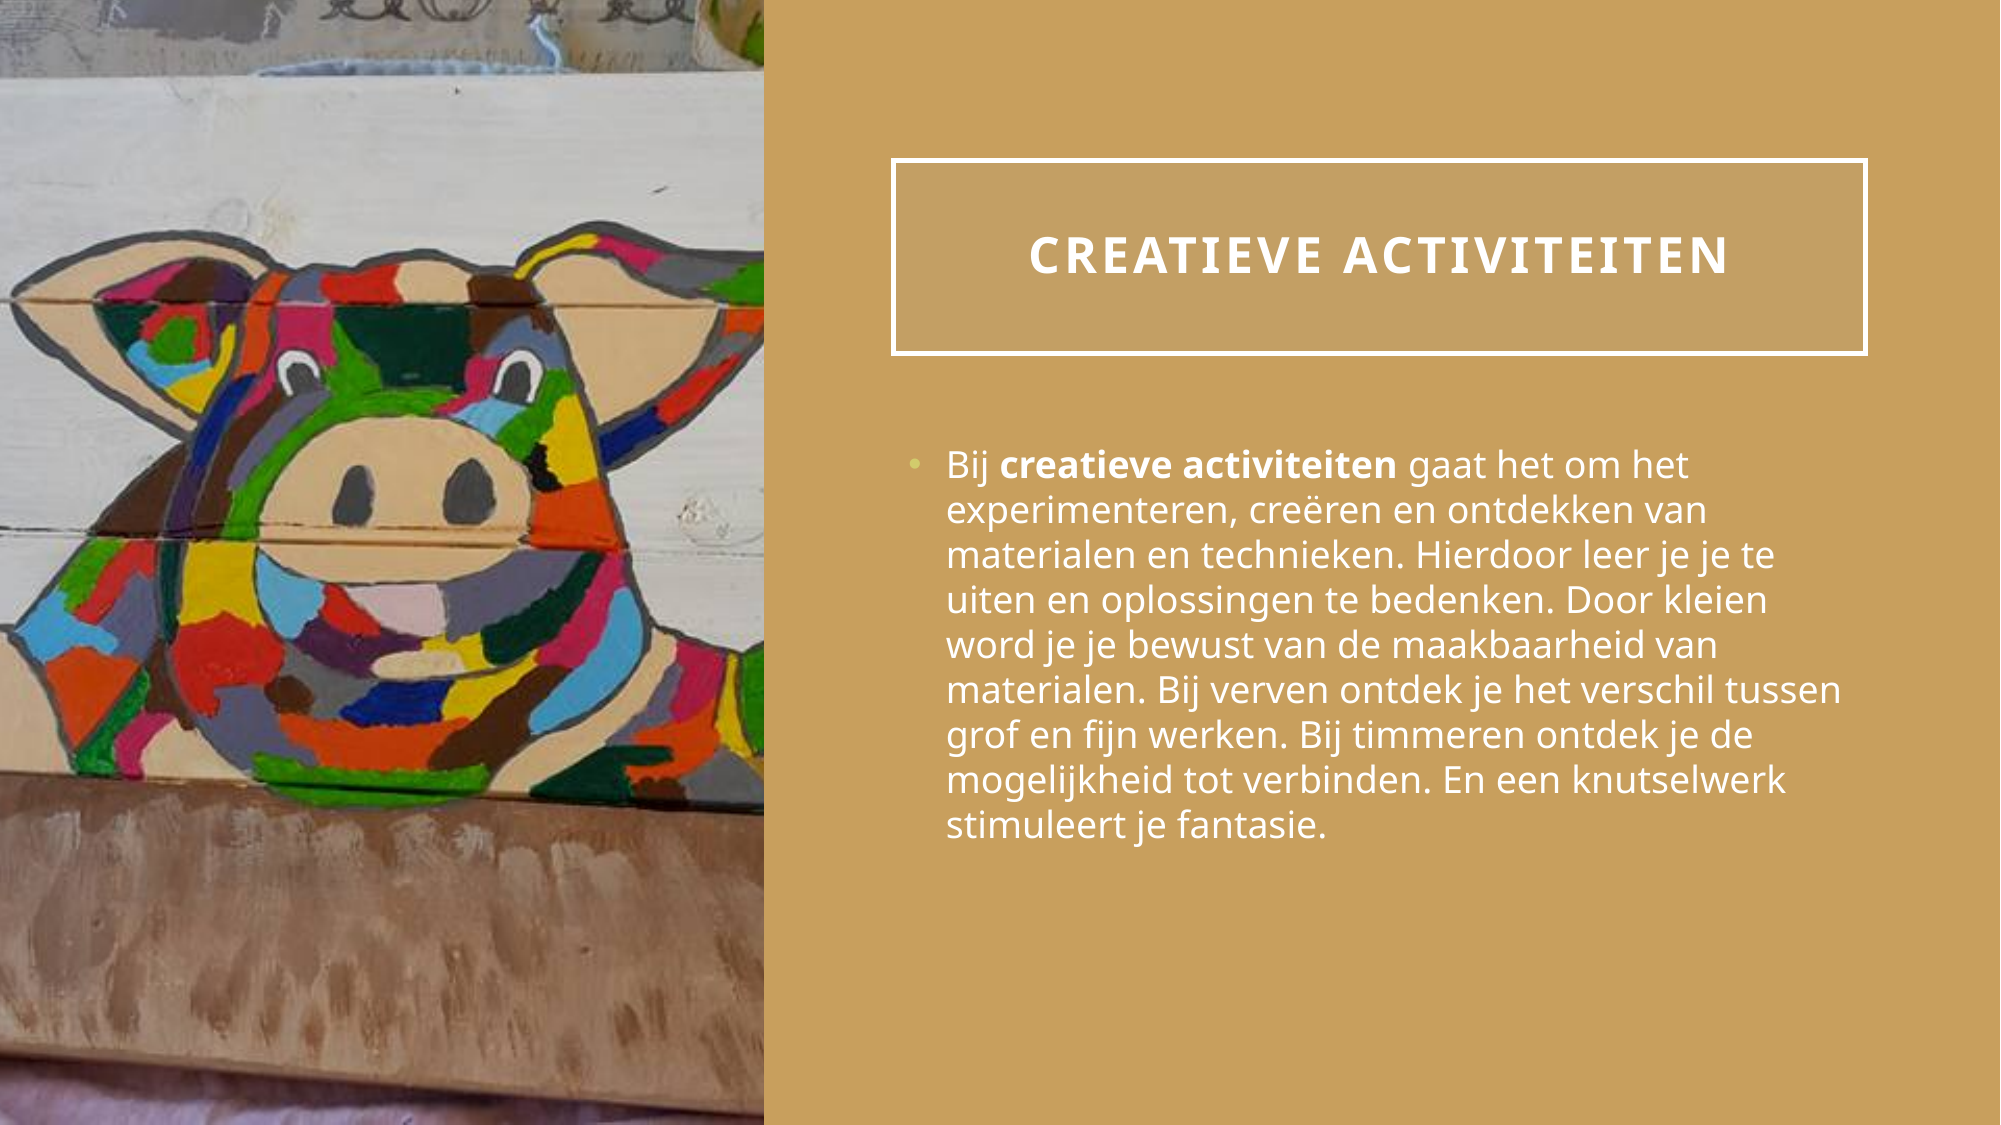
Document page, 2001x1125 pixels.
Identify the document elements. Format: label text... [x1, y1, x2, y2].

list Bij creatieve activiteiten gaat het om het experimenteren, creëren en ontdekken van materialen en technieken. Hierdoor leer je je te uiten en oplossingen te bedenken. Door kleien word je je bewust van de maakbaarheid van materialen. Bij verven ontdek je het verschil tussen grof en fijn werken. Bij timmeren ontdek je de mogelijkheid tot verbinden. En een knutselwerk stimuleert je fantasie. [893, 433, 1866, 968]
picture [0, 0, 764, 1125]
title Creatieve activiteiten [891, 158, 1868, 356]
